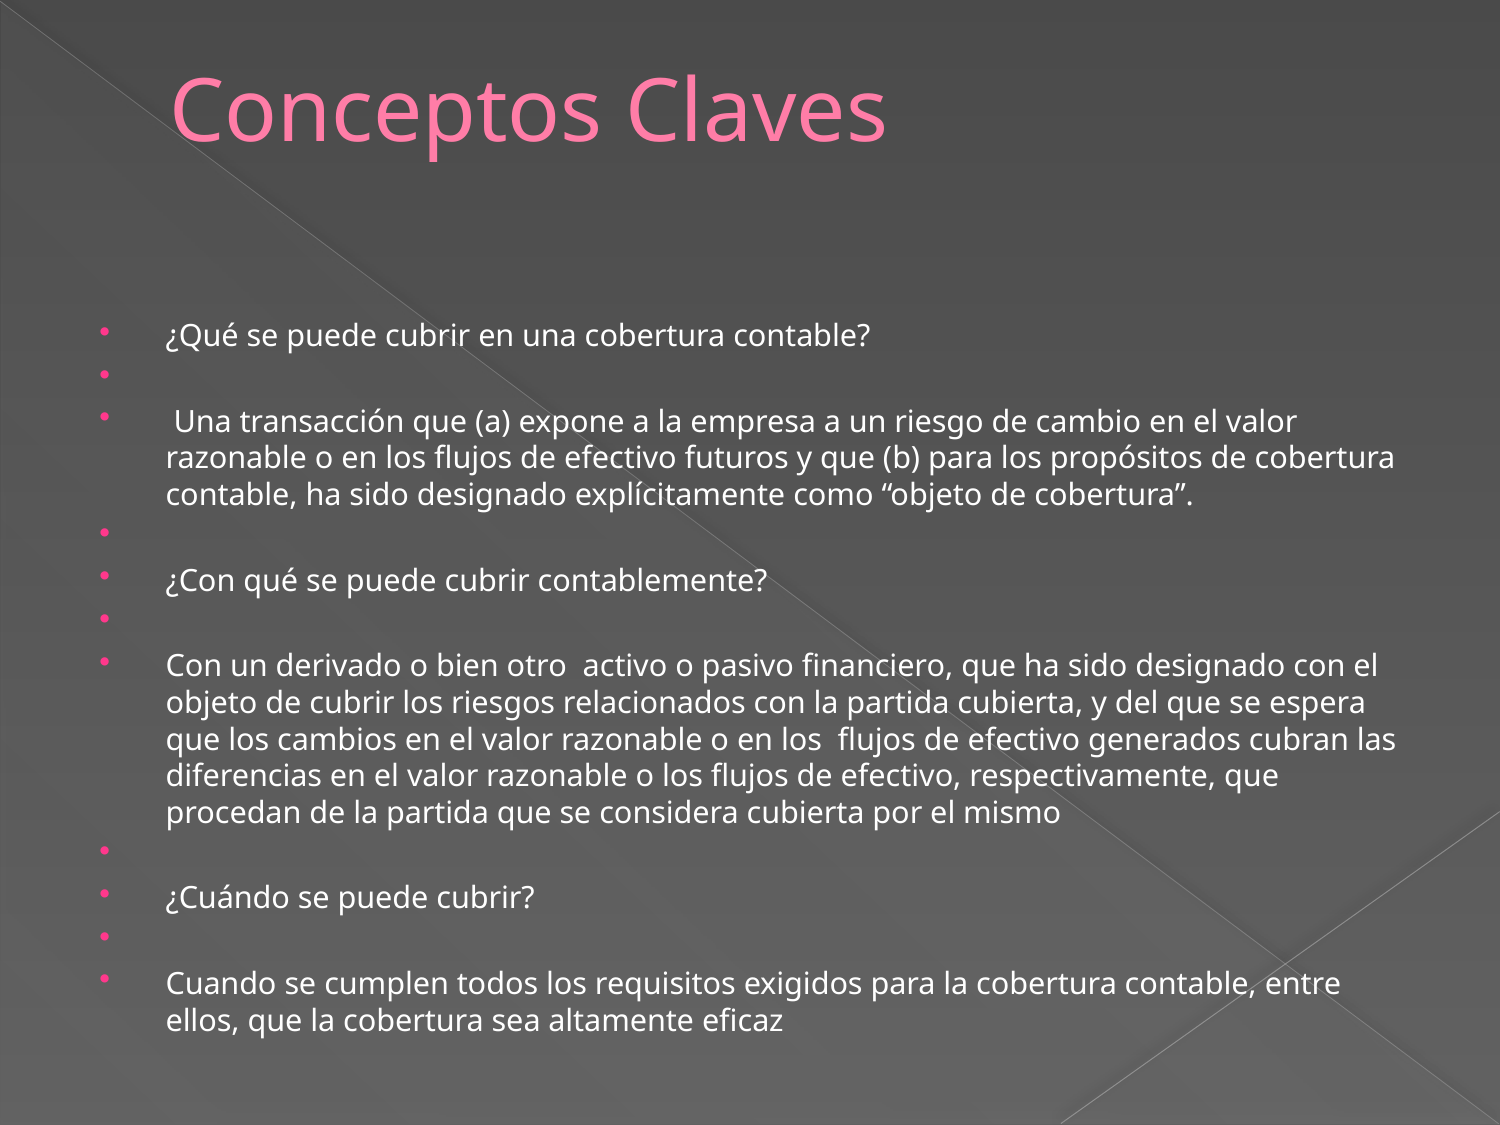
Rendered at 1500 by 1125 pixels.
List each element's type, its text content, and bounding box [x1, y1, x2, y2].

list ¿Qué se puede cubrir en una cobertura contable? Una transacción que (a) expone a la empresa a un riesgo de cambio en el valor razonable o en los flujos de efectivo futuros y que (b) para los propósitos de cobertura contable, ha sido designado explícitamente como “objeto de cobertura”. ¿Con qué se puede cubrir contablemente? Con un derivado o bien otro activo o pasivo financiero, que ha sido designado con el objeto de cubrir los riesgos relacionados con la partida cubierta, y del que se espera que los cambios en el valor razonable o en los flujos de efectivo generados cubran las diferencias en el valor razonable o los flujos de efectivo, respectivamente, que procedan de la partida que se considera cubierta por el mismo ¿Cuándo se puede cubrir? Cuando se cumplen todos los requisitos exigidos para la cobertura contable, entre ellos, que la cobertura sea altamente eficaz [75, 308, 1425, 1059]
title Conceptos Claves [75, 43, 1425, 274]
